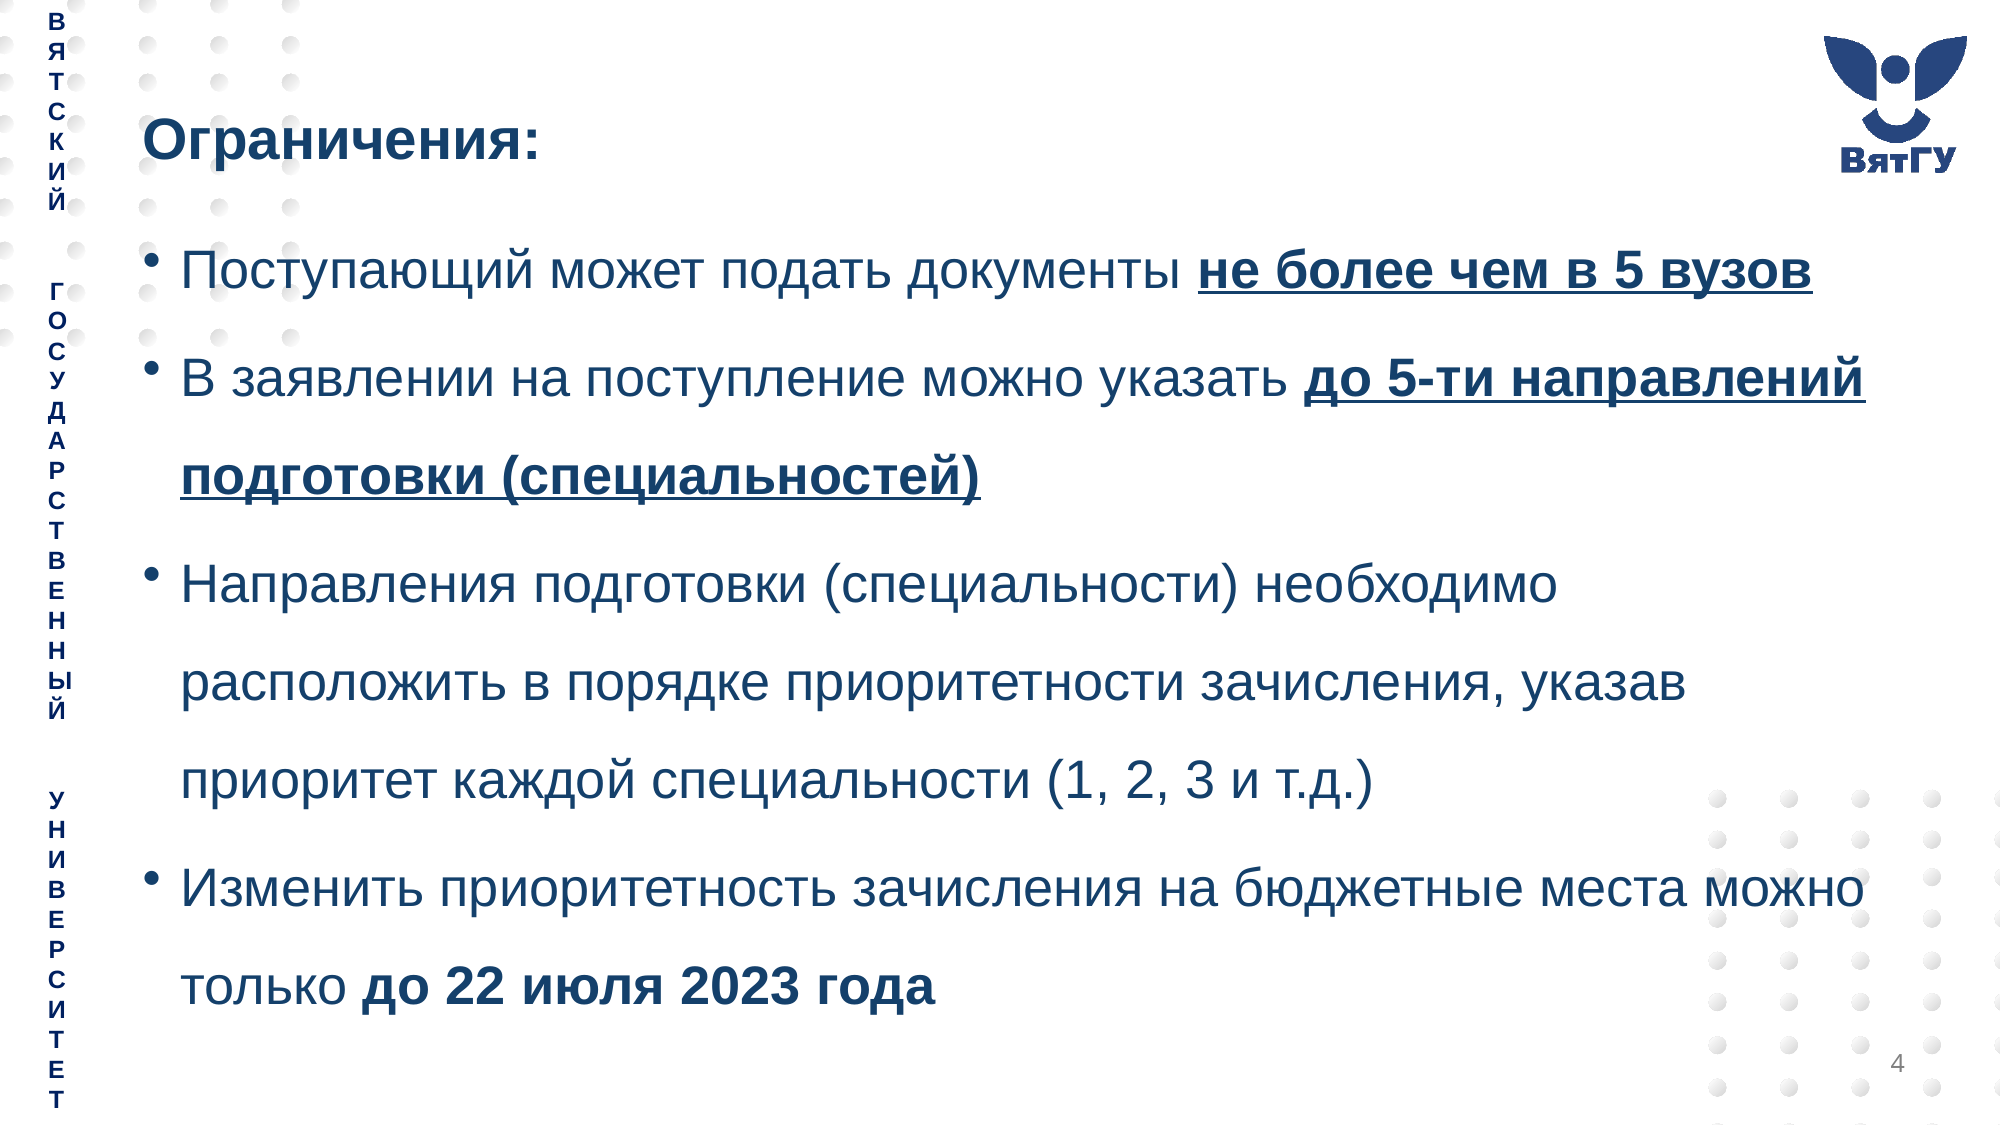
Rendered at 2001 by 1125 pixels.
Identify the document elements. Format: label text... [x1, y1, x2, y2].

picture [1824, 36, 1967, 173]
slide_number 4 [1815, 1035, 1981, 1095]
title Ограничения: [127, 54, 1900, 194]
list Поступающий может подать документы не более чем в 5 вузов В заявлении на поступление можно указать до 5-ти направлений подготовки (специальностей) Направления подготовки (специальности) необходимо расположить в порядке приоритетности зачисления, указав приоритет каждой специальности (1, 2, 3 и т.д.) Изменить приоритетность зачисления на бюджетные места можно только до 22 июля 2023 года [127, 194, 1900, 1071]
